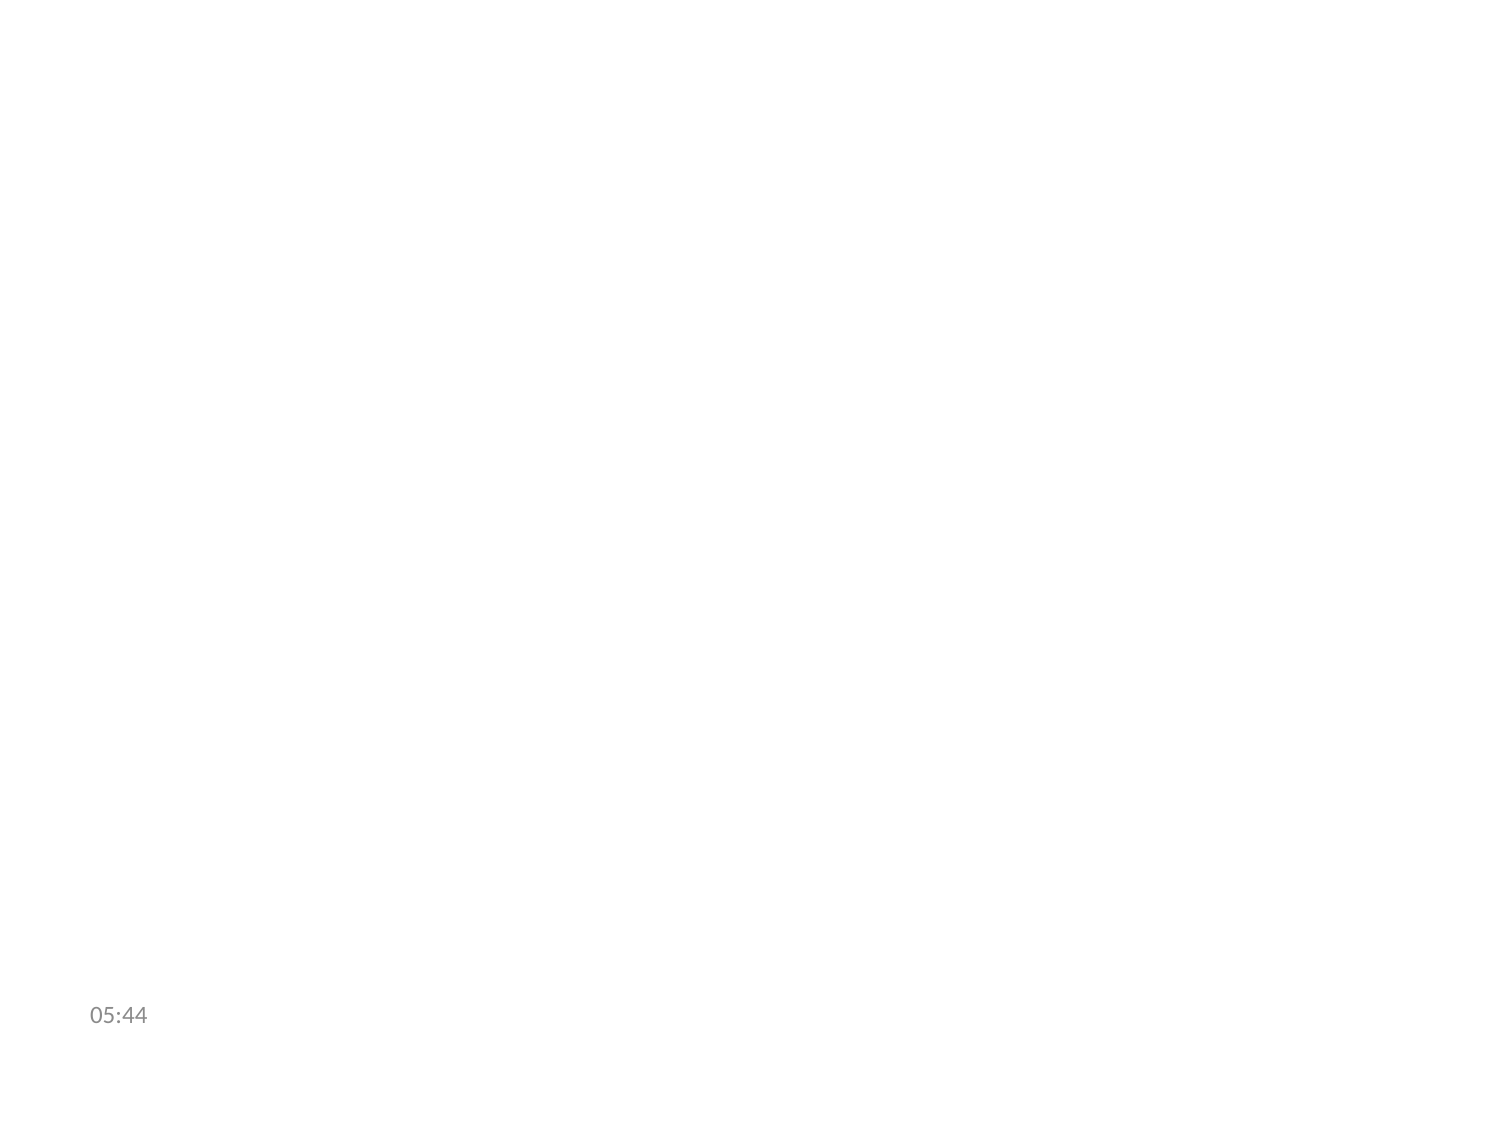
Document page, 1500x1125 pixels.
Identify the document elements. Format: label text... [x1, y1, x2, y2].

text_box 15:35 [75, 983, 425, 1044]
